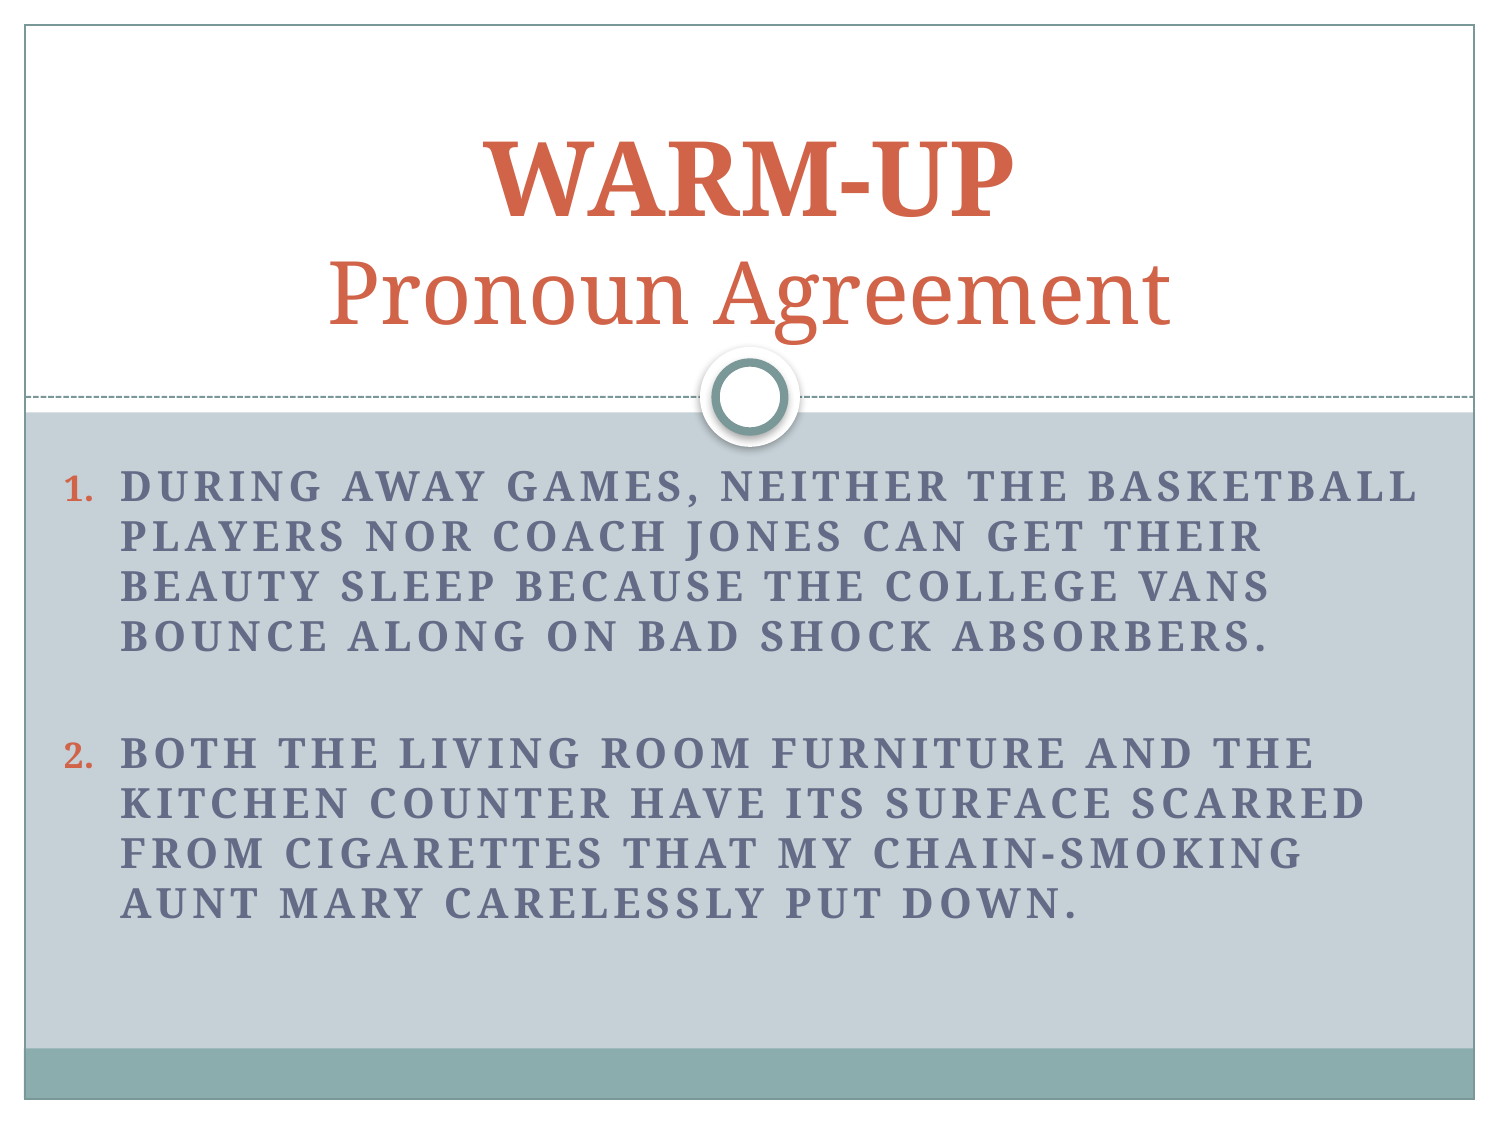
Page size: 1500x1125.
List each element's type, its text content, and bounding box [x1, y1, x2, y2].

title WARM-UP Pronoun Agreement [112, 62, 1388, 351]
subtitle During away games, neither the basketball players nor Coach Jones can get their beauty sleep because the college vans bounce along on bad shock absorbers. Both the living room furniture and the kitchen counter have its surface scarred from cigarettes that my chain-smoking Aunt Mary carelessly put down. [48, 452, 1475, 1055]
